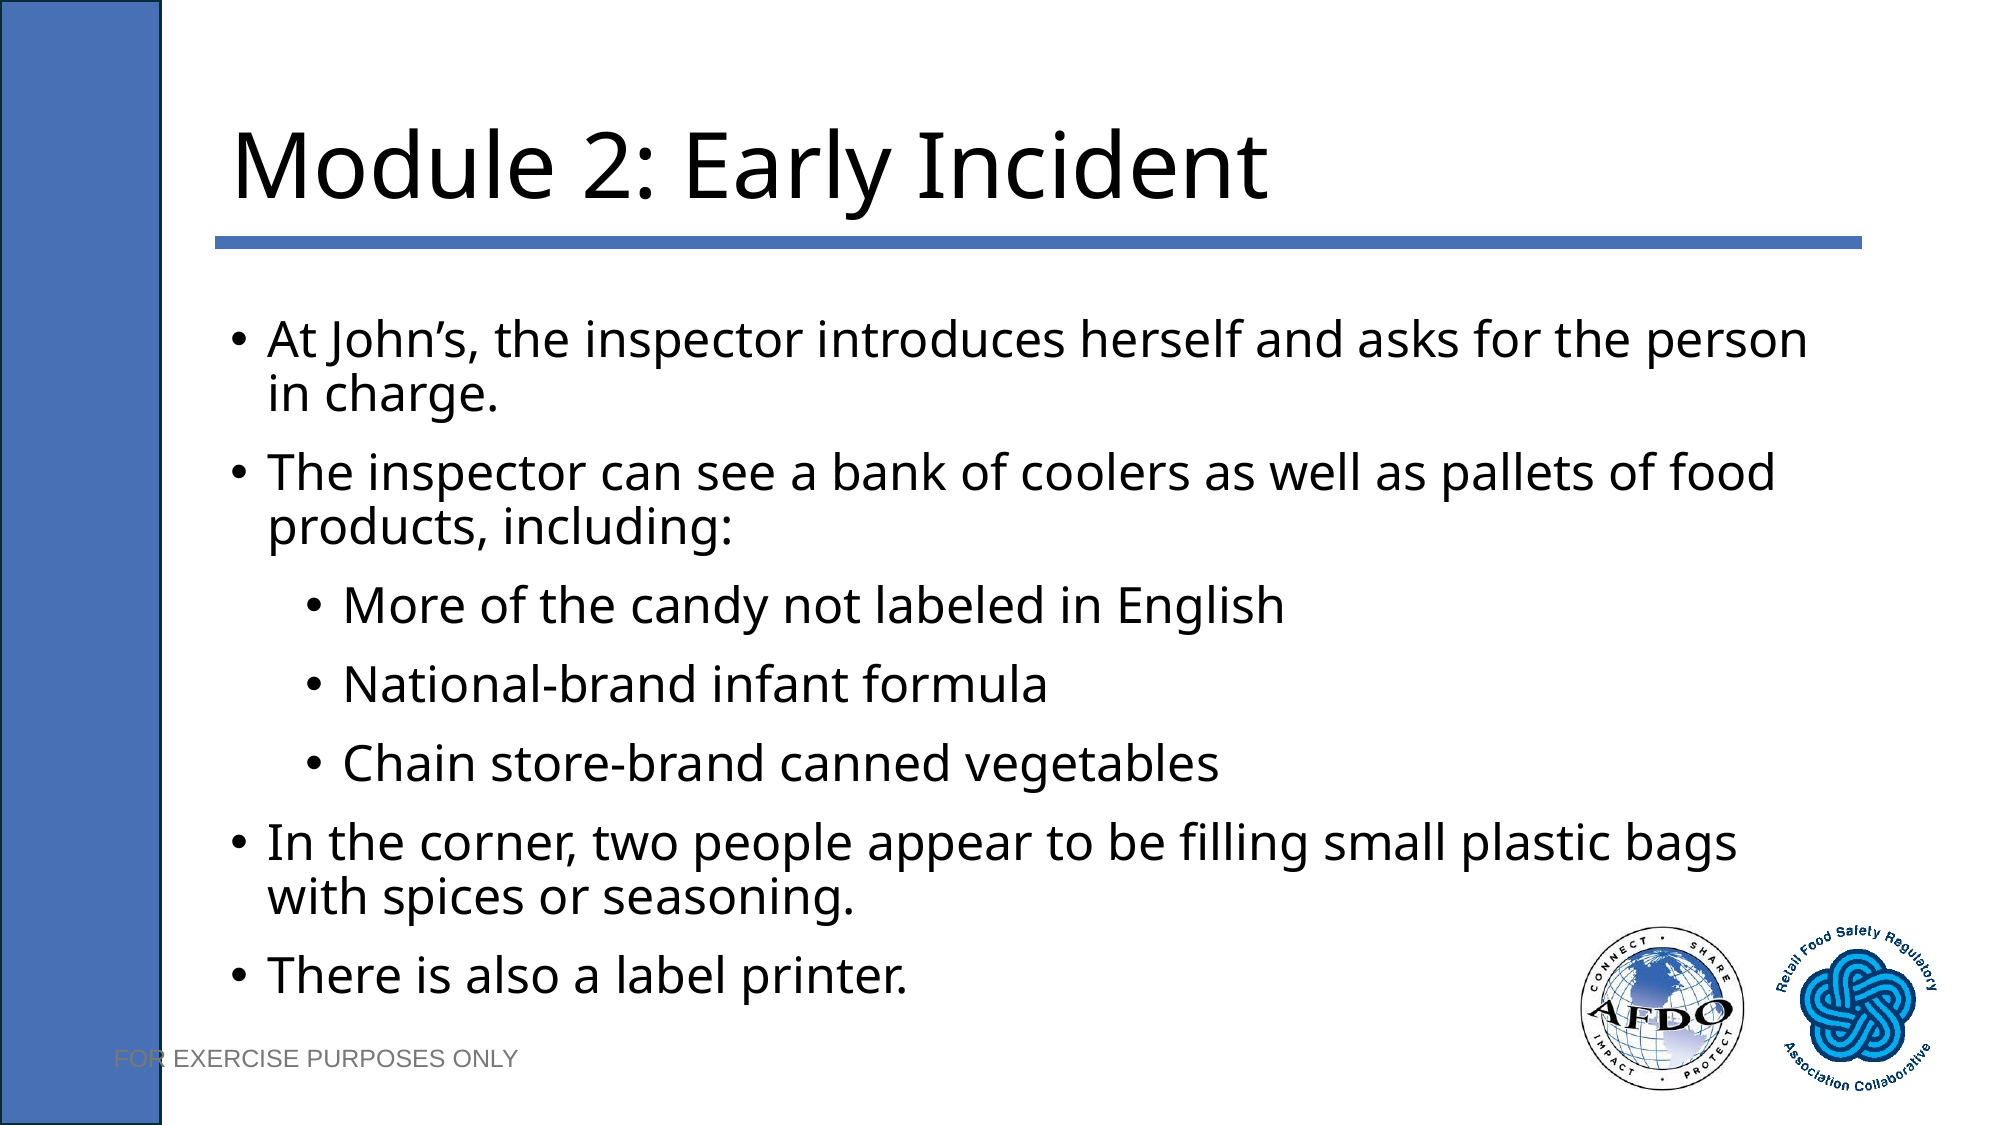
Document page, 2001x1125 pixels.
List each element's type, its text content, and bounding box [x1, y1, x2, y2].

list At John’s, the inspector introduces herself and asks for the person in charge. The inspector can see a bank of coolers as well as pallets of food products, including: More of the candy not labeled in English National-brand infant formula Chain store-brand canned vegetables In the corner, two people appear to be filling small plastic bags with spices or seasoning. There is also a label printer. [215, 306, 1863, 1105]
title Module 2: Early Incident [215, 110, 1863, 227]
footer FOR EXERCISE PURPOSES ONLY [0, 1042, 634, 1103]
picture [1863, 925, 1937, 1091]
